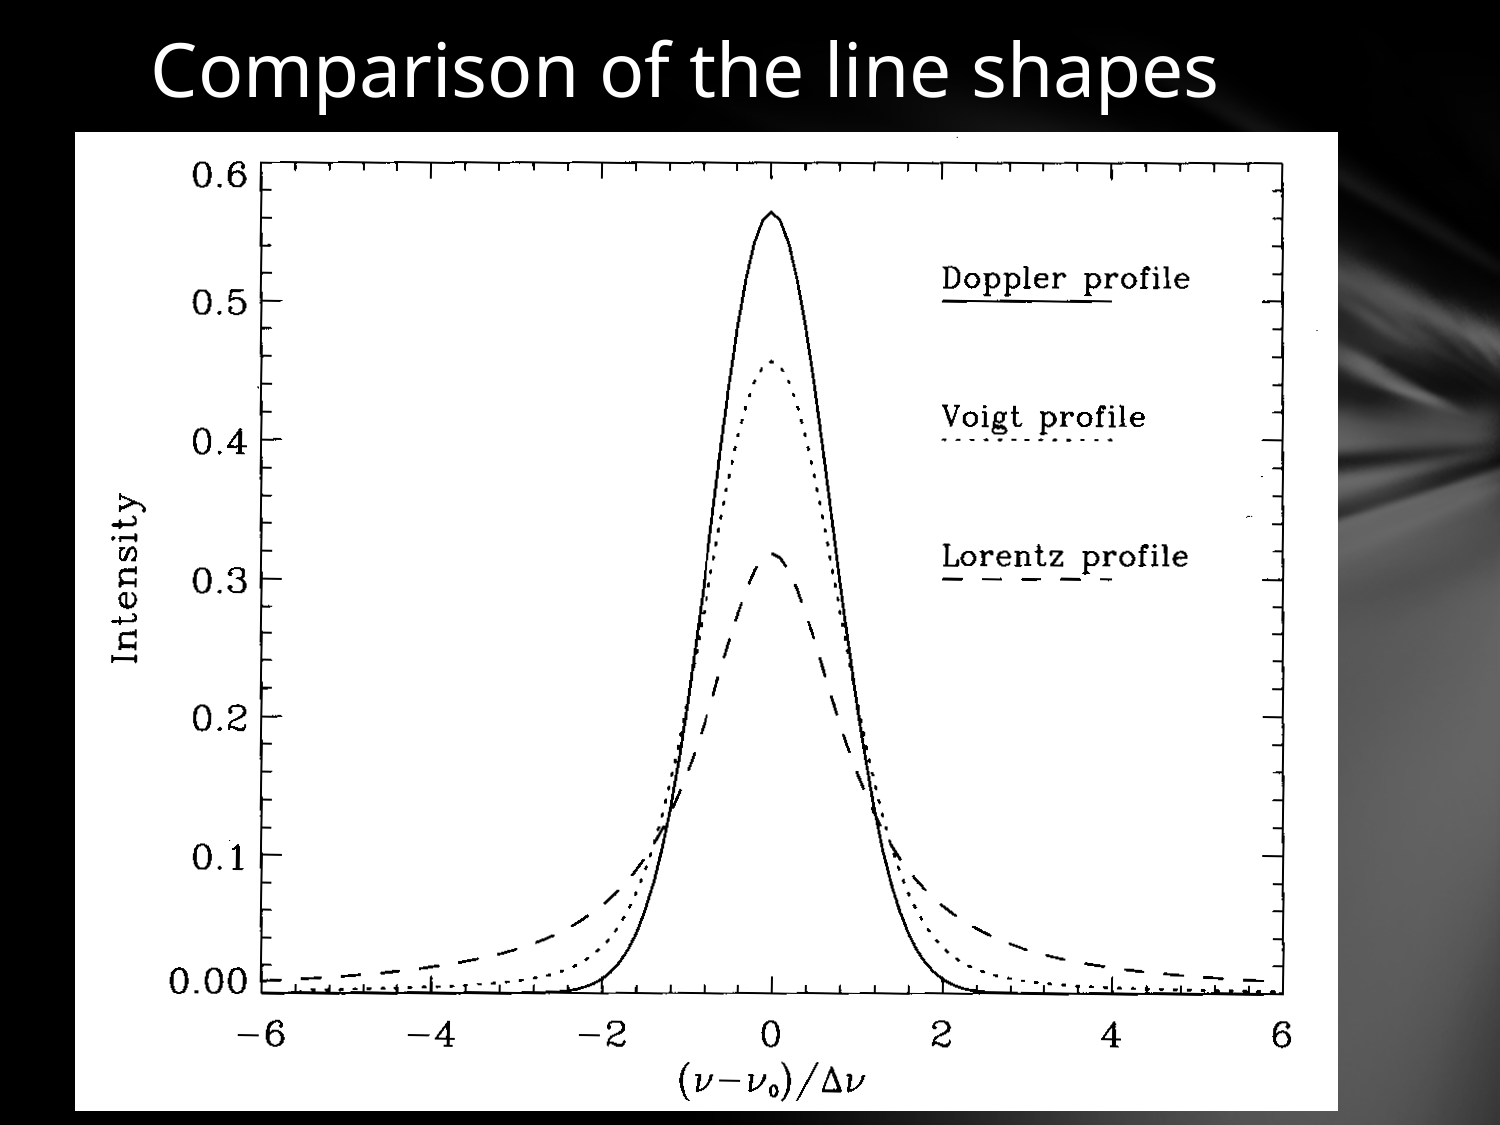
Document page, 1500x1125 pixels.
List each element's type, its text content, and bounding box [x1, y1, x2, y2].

title Comparison of the line shapes [135, 45, 1365, 121]
picture [74, 132, 1338, 1112]
